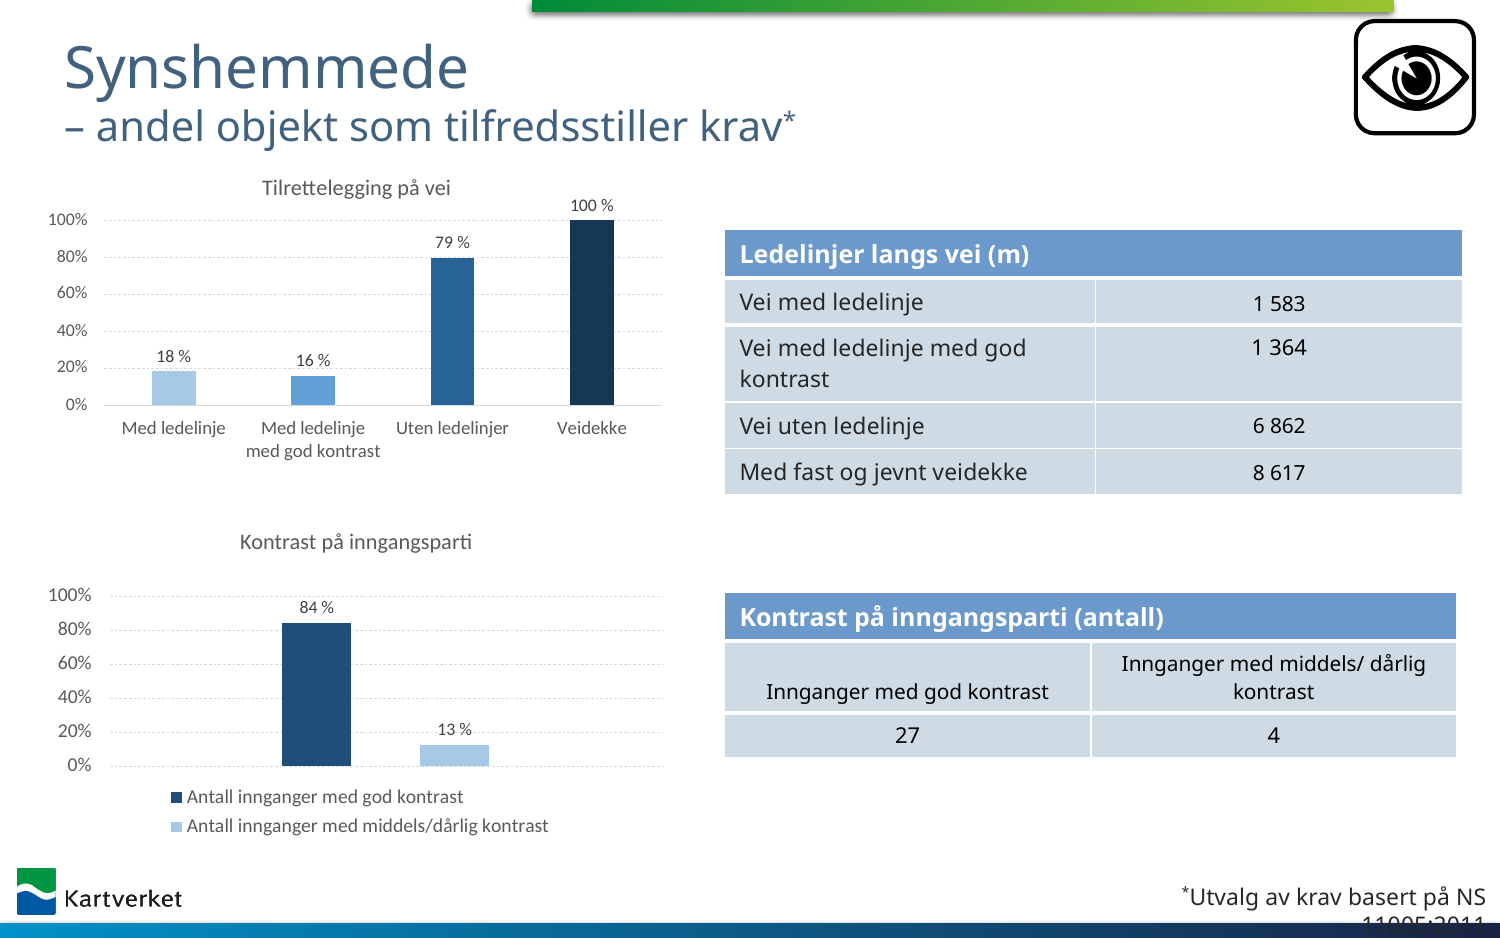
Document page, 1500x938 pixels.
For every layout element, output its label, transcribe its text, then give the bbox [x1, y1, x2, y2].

table_cell 4 [1092, 715, 1456, 757]
table_cell 27 [725, 715, 1090, 757]
text_box Synshemmede – andel objekt som tilfredsstiller krav* [49, 24, 1431, 158]
picture [41, 166, 673, 492]
table_header Kontrast på inngangsparti (antall) [725, 593, 1456, 639]
table_cell Vei uten ledelinje [725, 403, 1095, 448]
table_cell 6 862 [1096, 403, 1462, 448]
table_cell 1 583 [1096, 280, 1462, 323]
picture [41, 520, 673, 846]
table_cell Med fast og jevnt veidekke [725, 449, 1095, 494]
table_cell Vei med ledelinje [725, 280, 1095, 323]
table_cell 8 617 [1096, 449, 1462, 494]
table_cell Innganger med middels/ dårlig kontrast [1092, 643, 1456, 711]
table_cell 1 364 [1096, 327, 1462, 401]
text_box *Utvalg av krav basert på NS 11005:2011 [1068, 873, 1500, 938]
table_cell Vei med ledelinje med god kontrast [725, 327, 1095, 401]
table_cell Innganger med god kontrast [725, 643, 1090, 711]
table_header Ledelinjer langs vei (m) [725, 230, 1462, 276]
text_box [1355, 20, 1475, 134]
